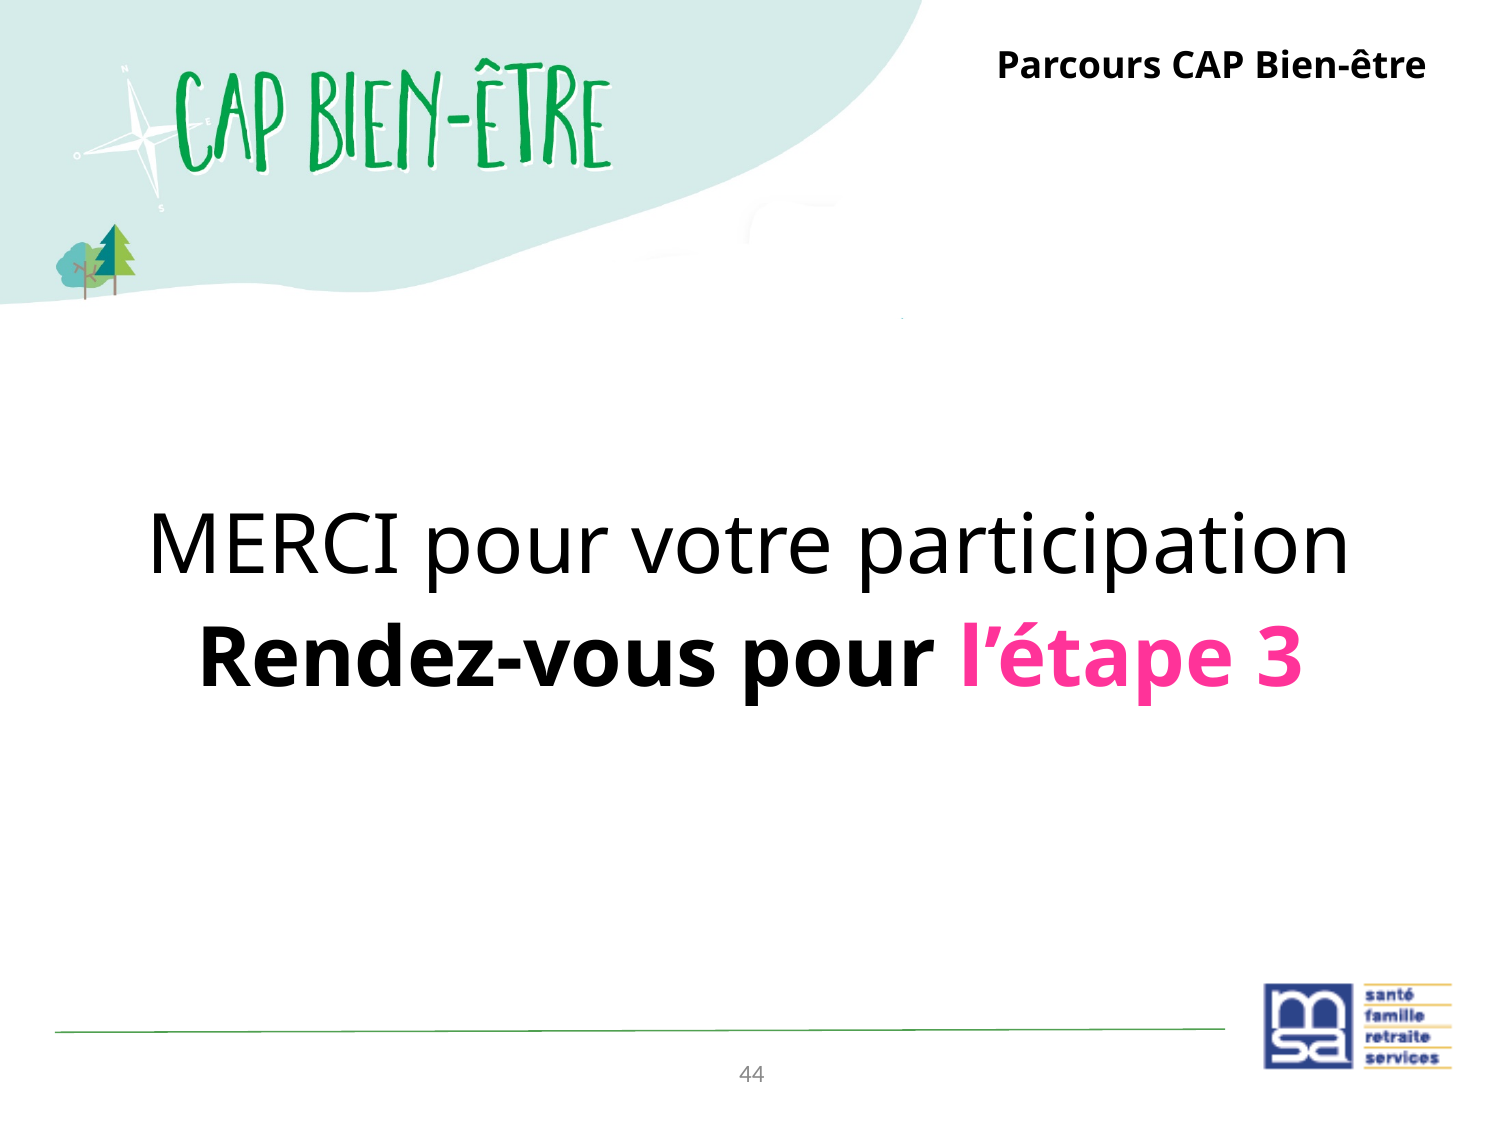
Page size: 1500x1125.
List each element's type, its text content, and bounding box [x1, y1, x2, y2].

picture [0, 0, 941, 320]
text_box Rendez-vous pour l’étape 3 [0, 595, 1500, 711]
text_box 44 [54, 1042, 1245, 1103]
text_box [54, 1028, 1226, 1033]
text_box MERCI pour votre participation [0, 482, 1500, 595]
picture [1250, 929, 1476, 1125]
text_box Parcours CAP Bien-être [968, 34, 1455, 94]
